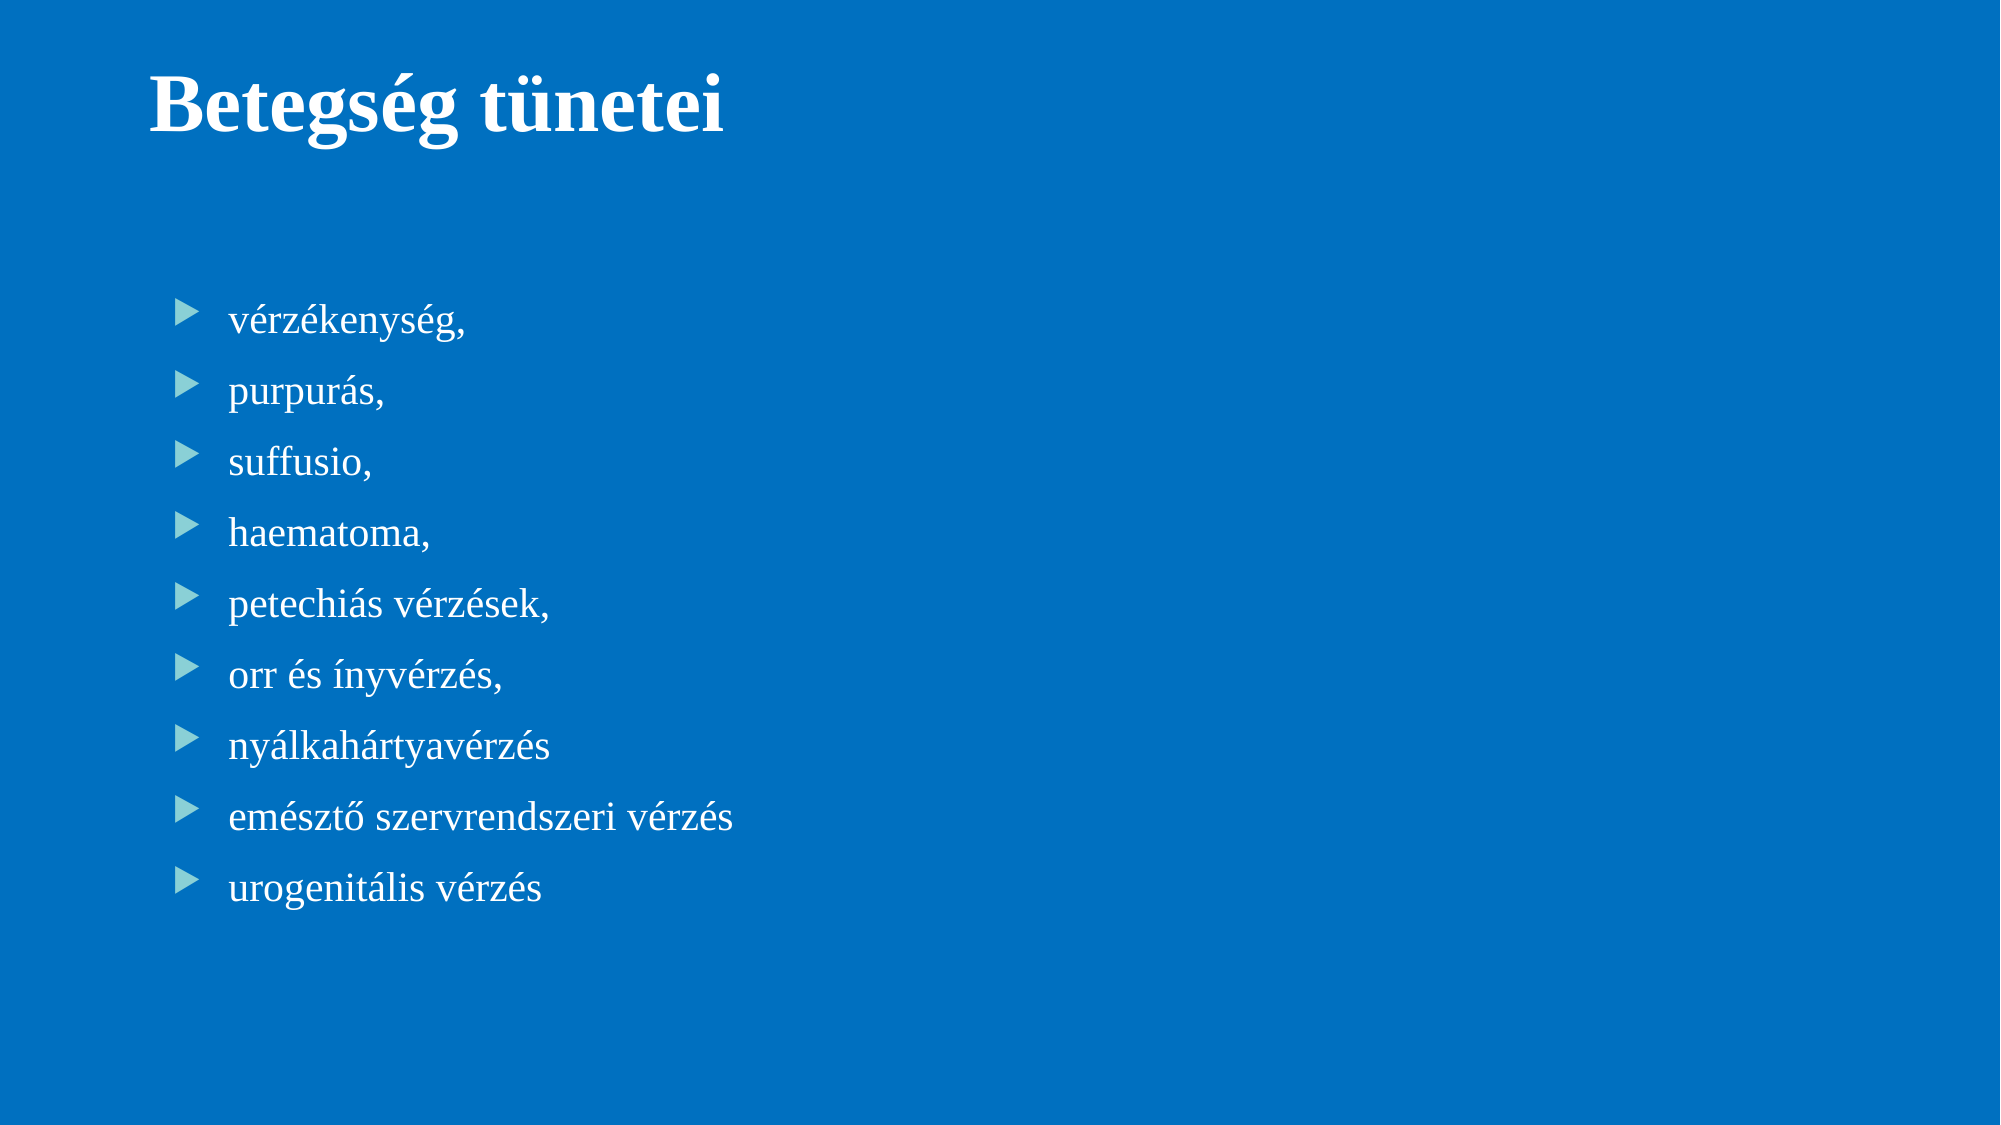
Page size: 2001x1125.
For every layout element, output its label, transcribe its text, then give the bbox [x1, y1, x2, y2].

list vérzékenység, purpurás, suffusio, haematoma, petechiás vérzések, orr és ínyvérzés, nyálkahártyavérzés emésztő szervrendszeri vérzés urogenitális vérzés [157, 284, 1508, 923]
title Betegség tünetei [134, 40, 1485, 228]
